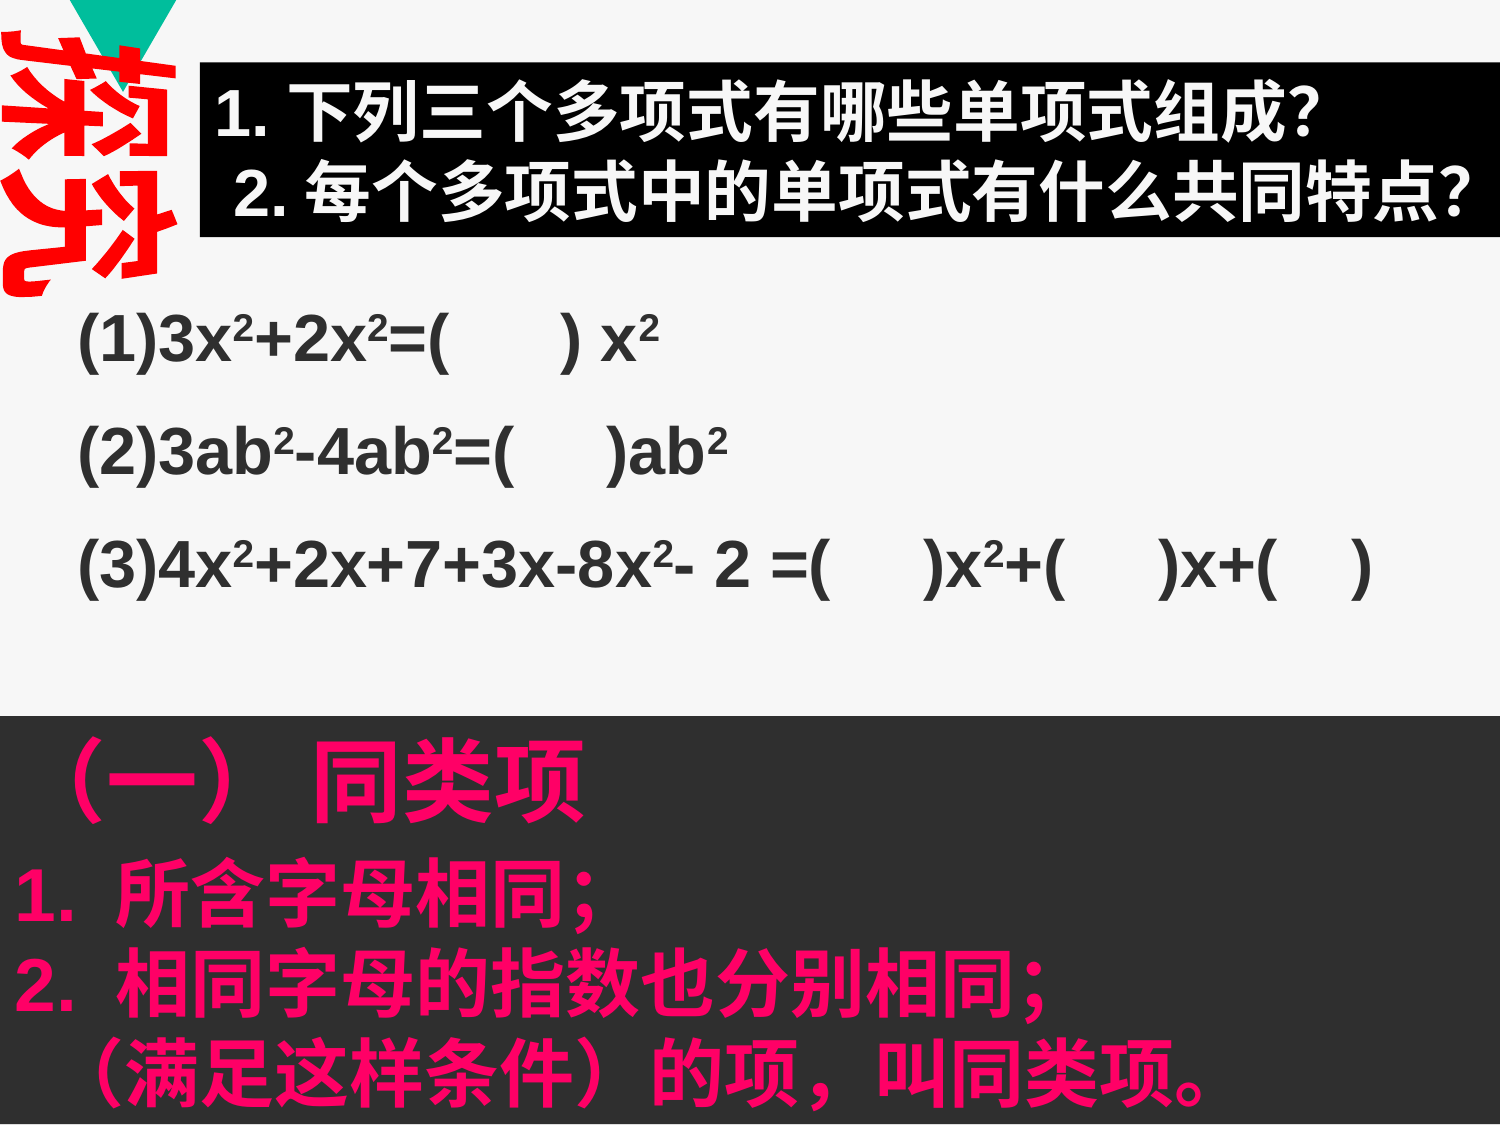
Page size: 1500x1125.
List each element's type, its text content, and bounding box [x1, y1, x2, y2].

text_box （一） 同类项 [0, 716, 1500, 841]
text_box (1)3x2+2x2=( ) x2 (2)3ab2-4ab2=( )ab2 (3)4x2+2x+7+3x-8x2- 2 =( )x2+( )x+( ) [62, 287, 1398, 722]
text_box 1.下列三个多项式有哪些单项式组成？ 2.每个多项式中的单项式有什么共同特点？ [199, 62, 1500, 238]
text_box 1. 所含字母相同； 2. 相同字母的指数也分别相同； （满足这样条件）的项，叫同类项。 [0, 841, 1500, 1125]
